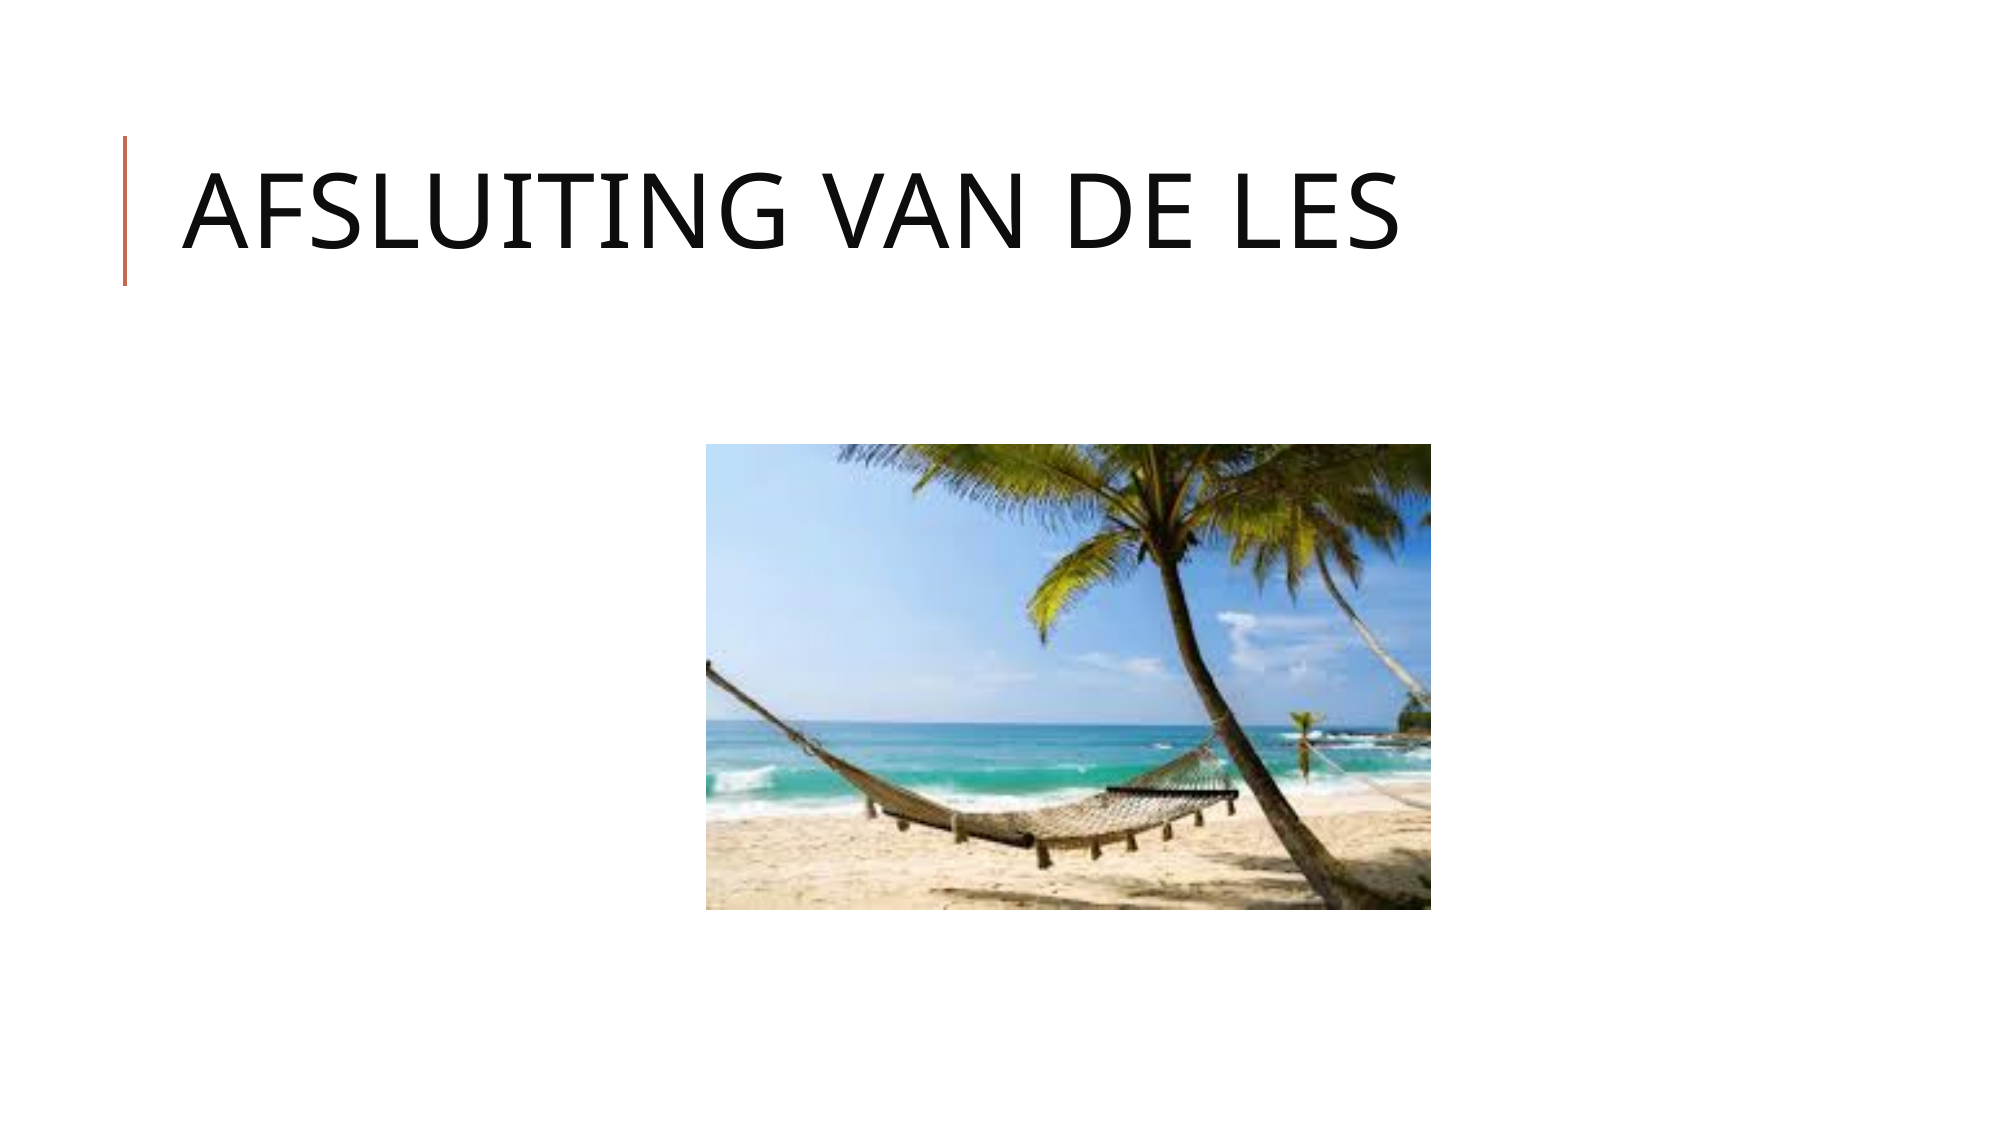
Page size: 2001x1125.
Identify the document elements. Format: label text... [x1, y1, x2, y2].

picture [706, 444, 1431, 910]
title Afsluiting van de les [168, 96, 1763, 342]
